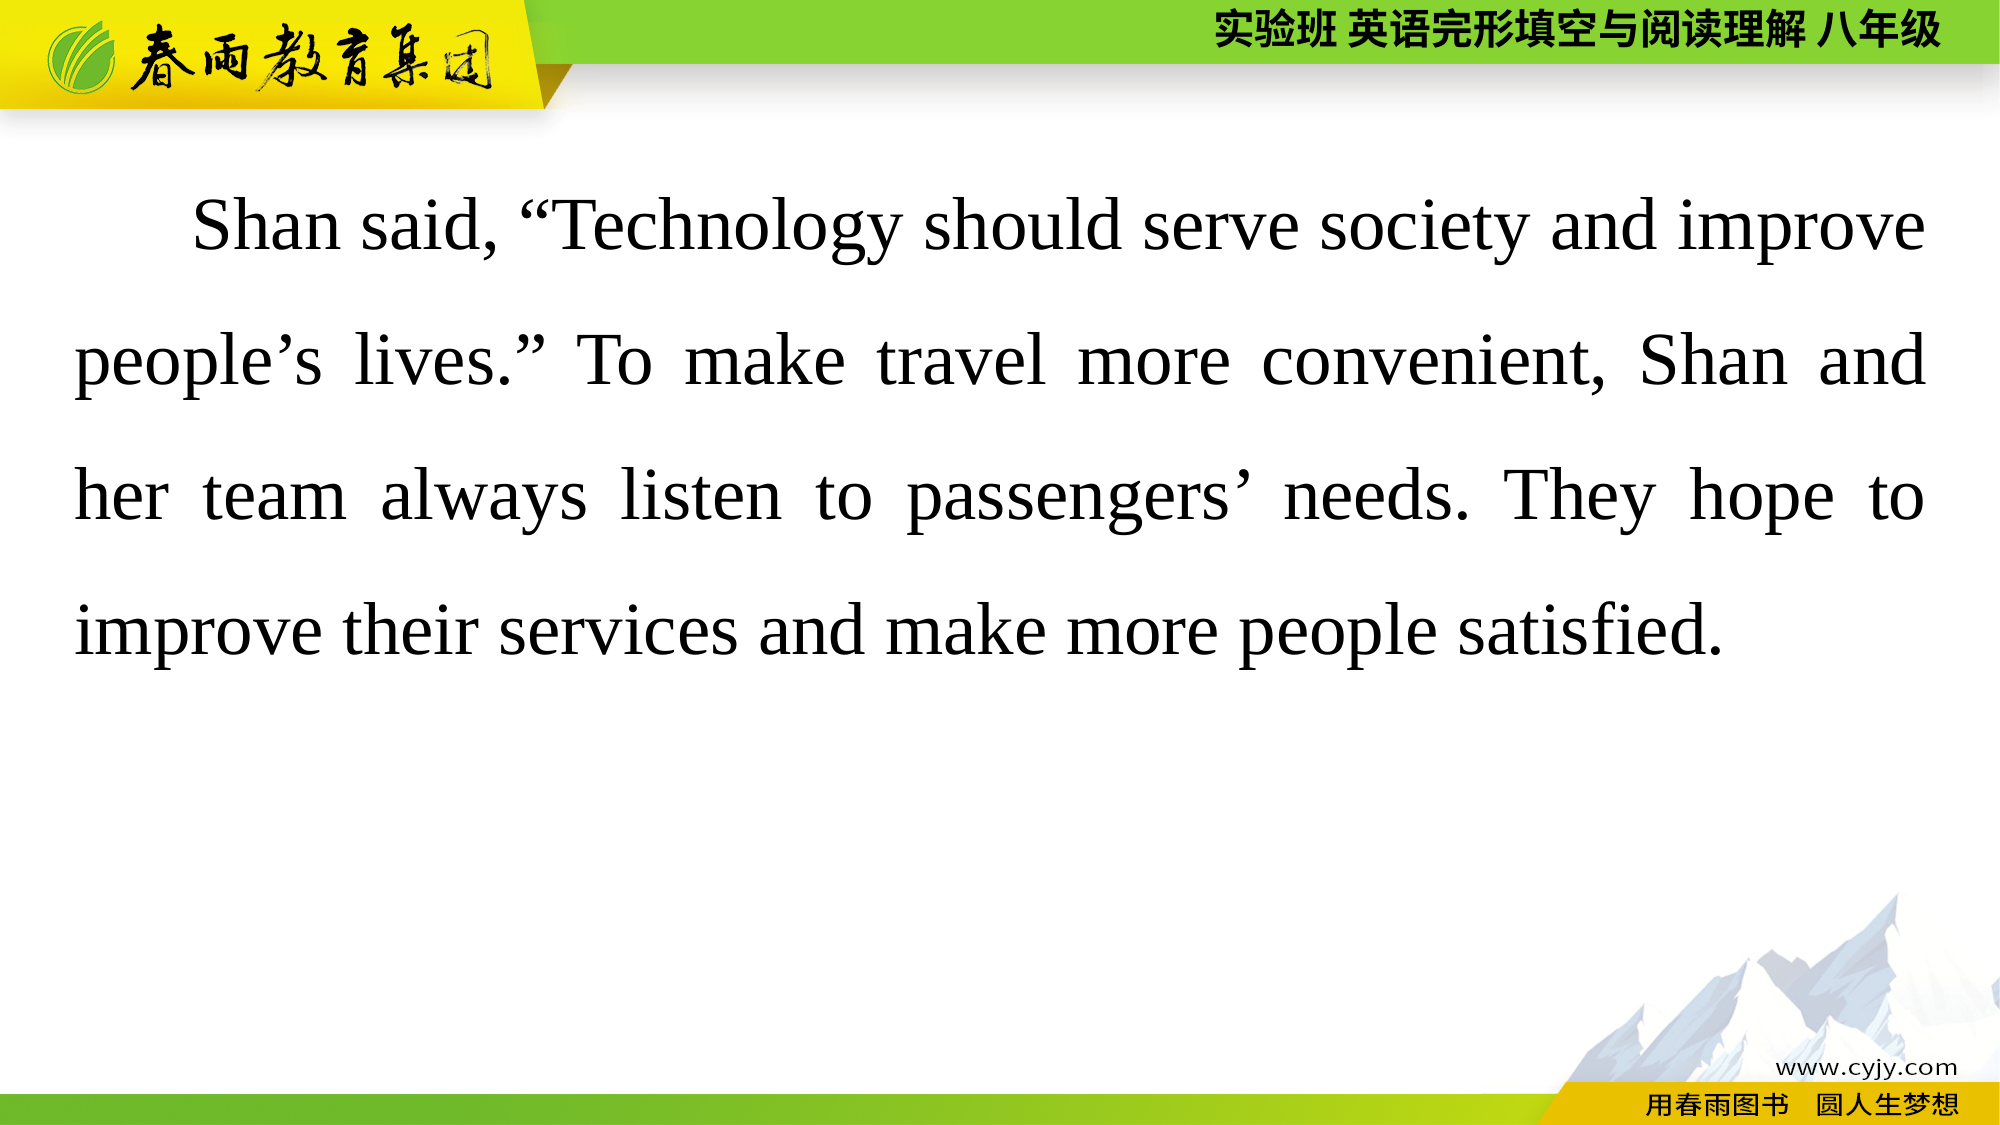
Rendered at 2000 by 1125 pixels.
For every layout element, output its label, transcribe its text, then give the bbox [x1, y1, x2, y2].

picture [0, 0, 2000, 1125]
list Shan said, “Technology should serve society and improve people’s lives.” To make travel more convenient, Shan and her team always listen to passengers’ needs. They hope to improve their services and make more people satisfied. [59, 122, 1944, 803]
